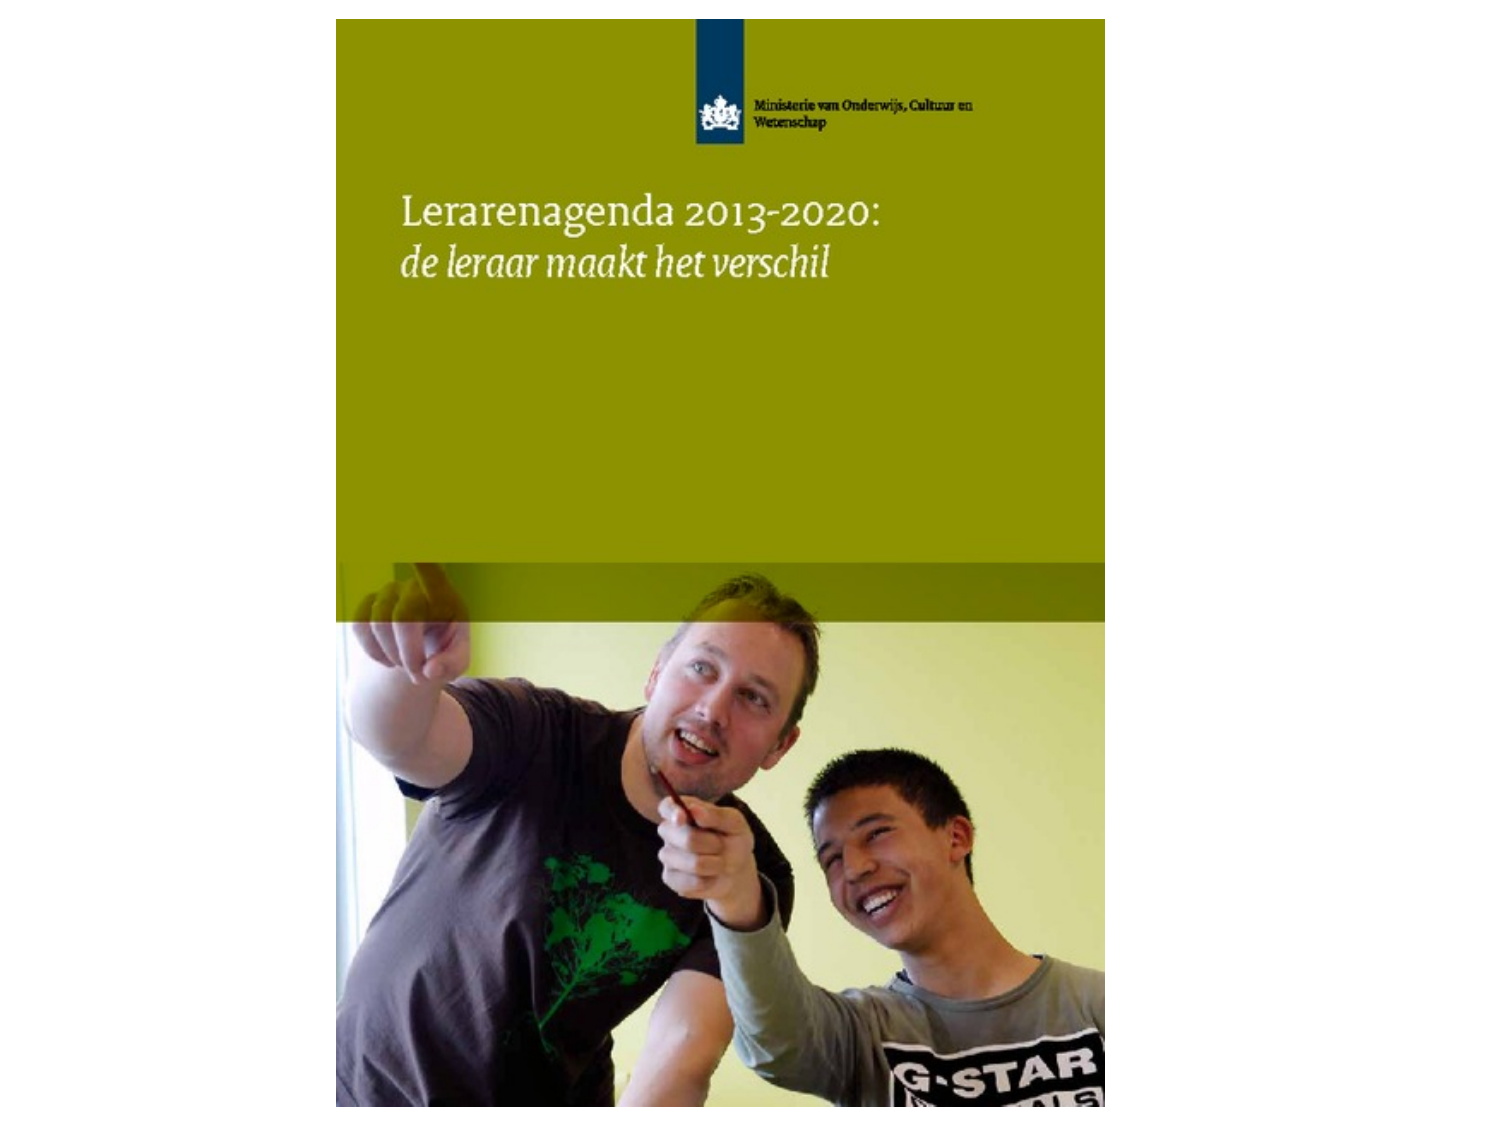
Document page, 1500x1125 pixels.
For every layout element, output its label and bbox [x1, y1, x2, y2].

picture [336, 18, 1105, 1107]
